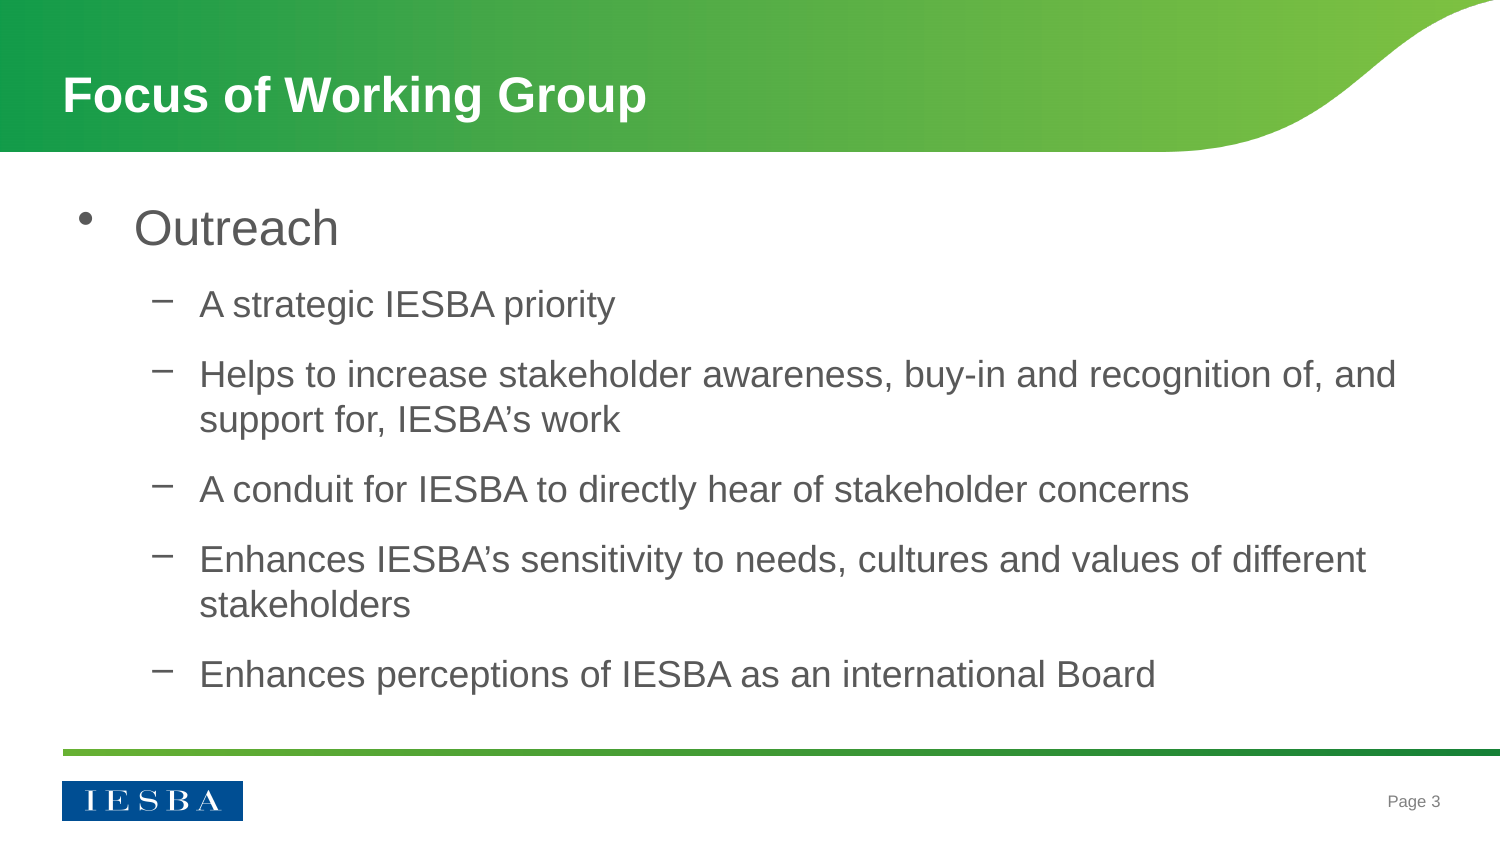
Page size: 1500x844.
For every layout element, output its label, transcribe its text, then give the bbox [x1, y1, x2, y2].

picture [62, 781, 243, 821]
title Focus of Working Group [62, 59, 1300, 125]
list Outreach A strategic IESBA priority Helps to increase stakeholder awareness, buy-in and recognition of, and support for, IESBA’s work A conduit for IESBA to directly hear of stakeholder concerns Enhances IESBA’s sensitivity to needs, cultures and values of different stakeholders Enhances perceptions of IESBA as an international Board [62, 187, 1450, 694]
picture [0, 0, 1497, 152]
